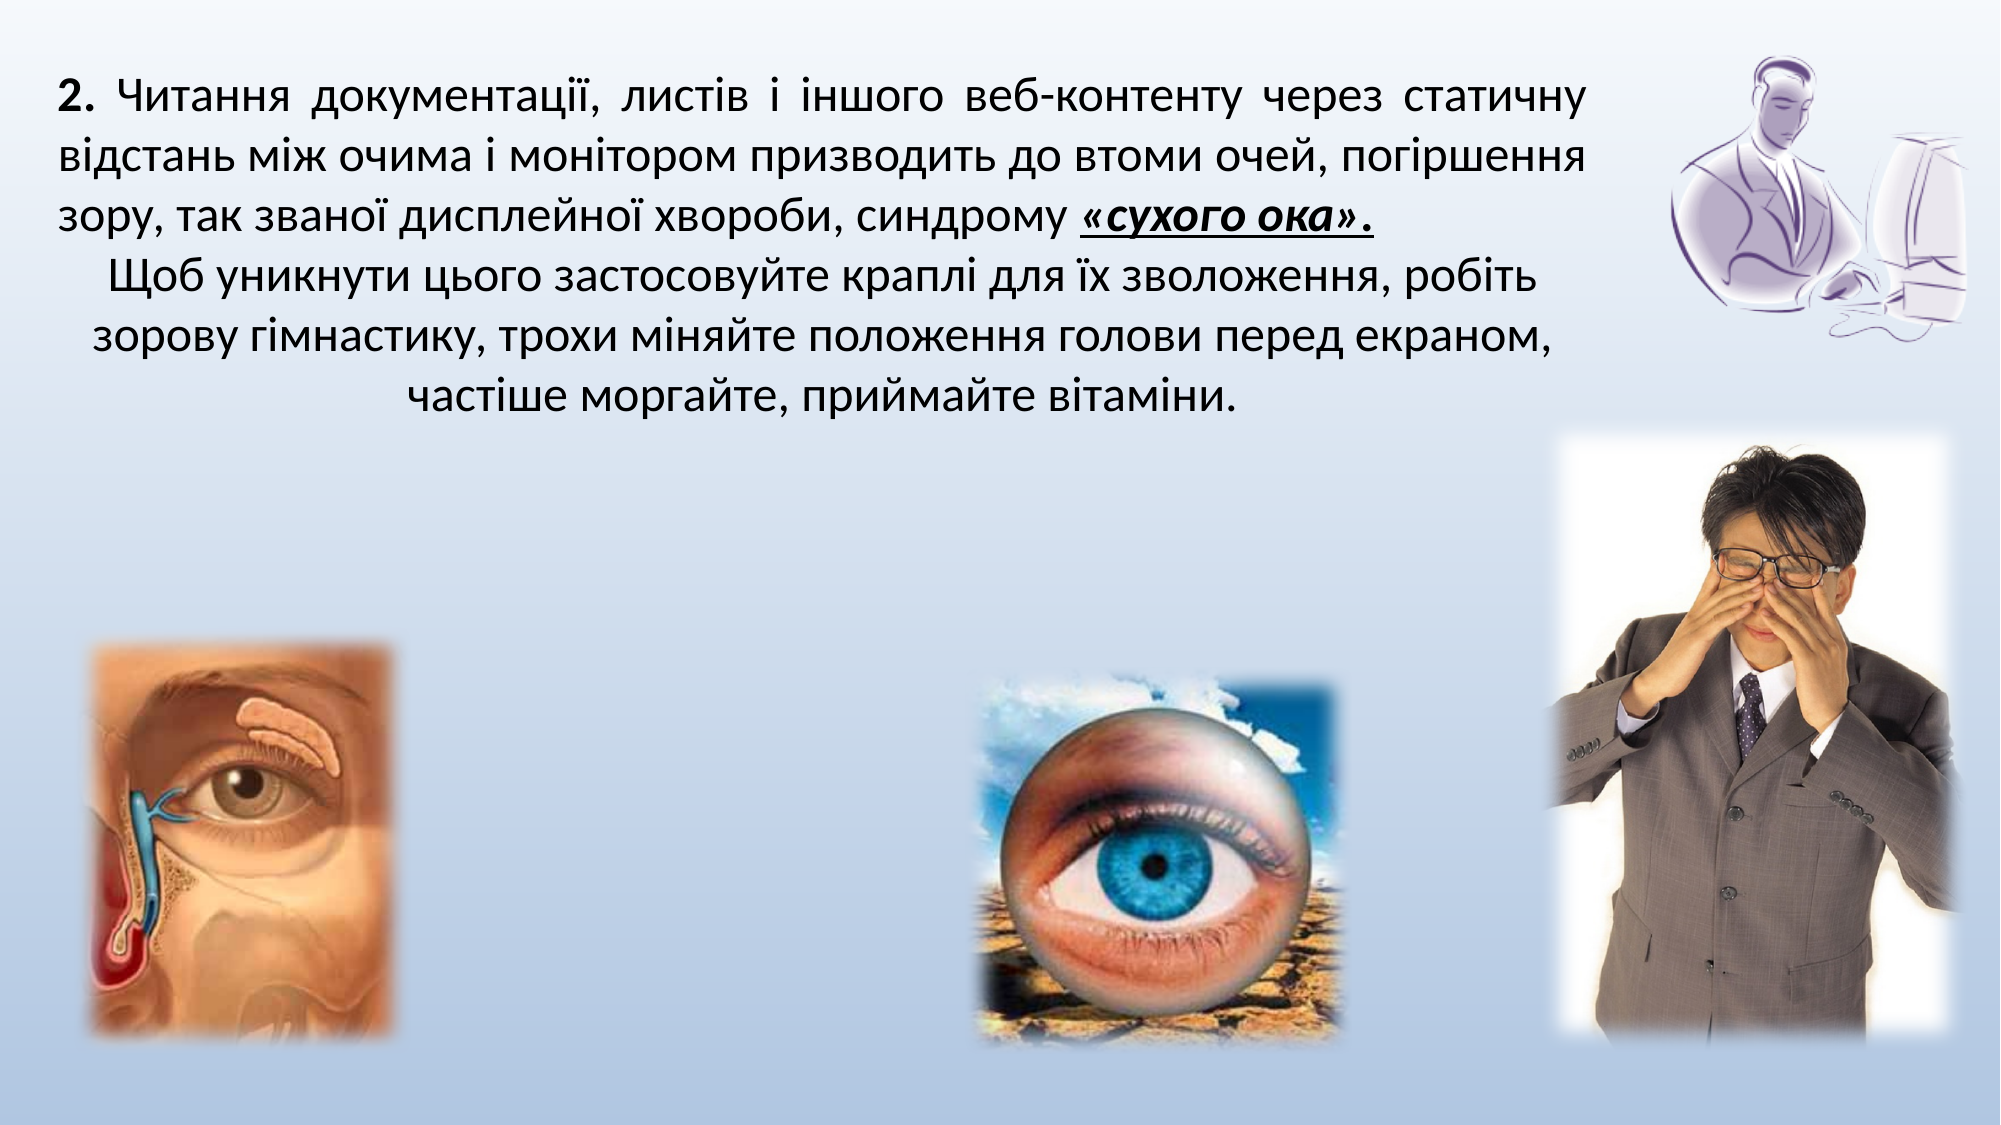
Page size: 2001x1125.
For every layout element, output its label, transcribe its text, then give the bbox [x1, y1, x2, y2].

picture [964, 666, 1353, 1055]
picture [73, 625, 411, 1055]
text_box 2. Читання документації, листів і іншого веб-контенту через статичну відстань між очима і монітором призводить до втоми очей, погіршення зору, так званої дисплейної хвороби, синдрому «сухого ока». Щоб уникнути цього застосовуйте краплі для їх зволоження, робіть зорову гімнастику, трохи міняйте положення голови перед екраном, частіше моргайте, приймайте вітаміни. [43, 54, 1603, 430]
picture [1661, 54, 1969, 346]
picture [1538, 413, 1969, 1052]
